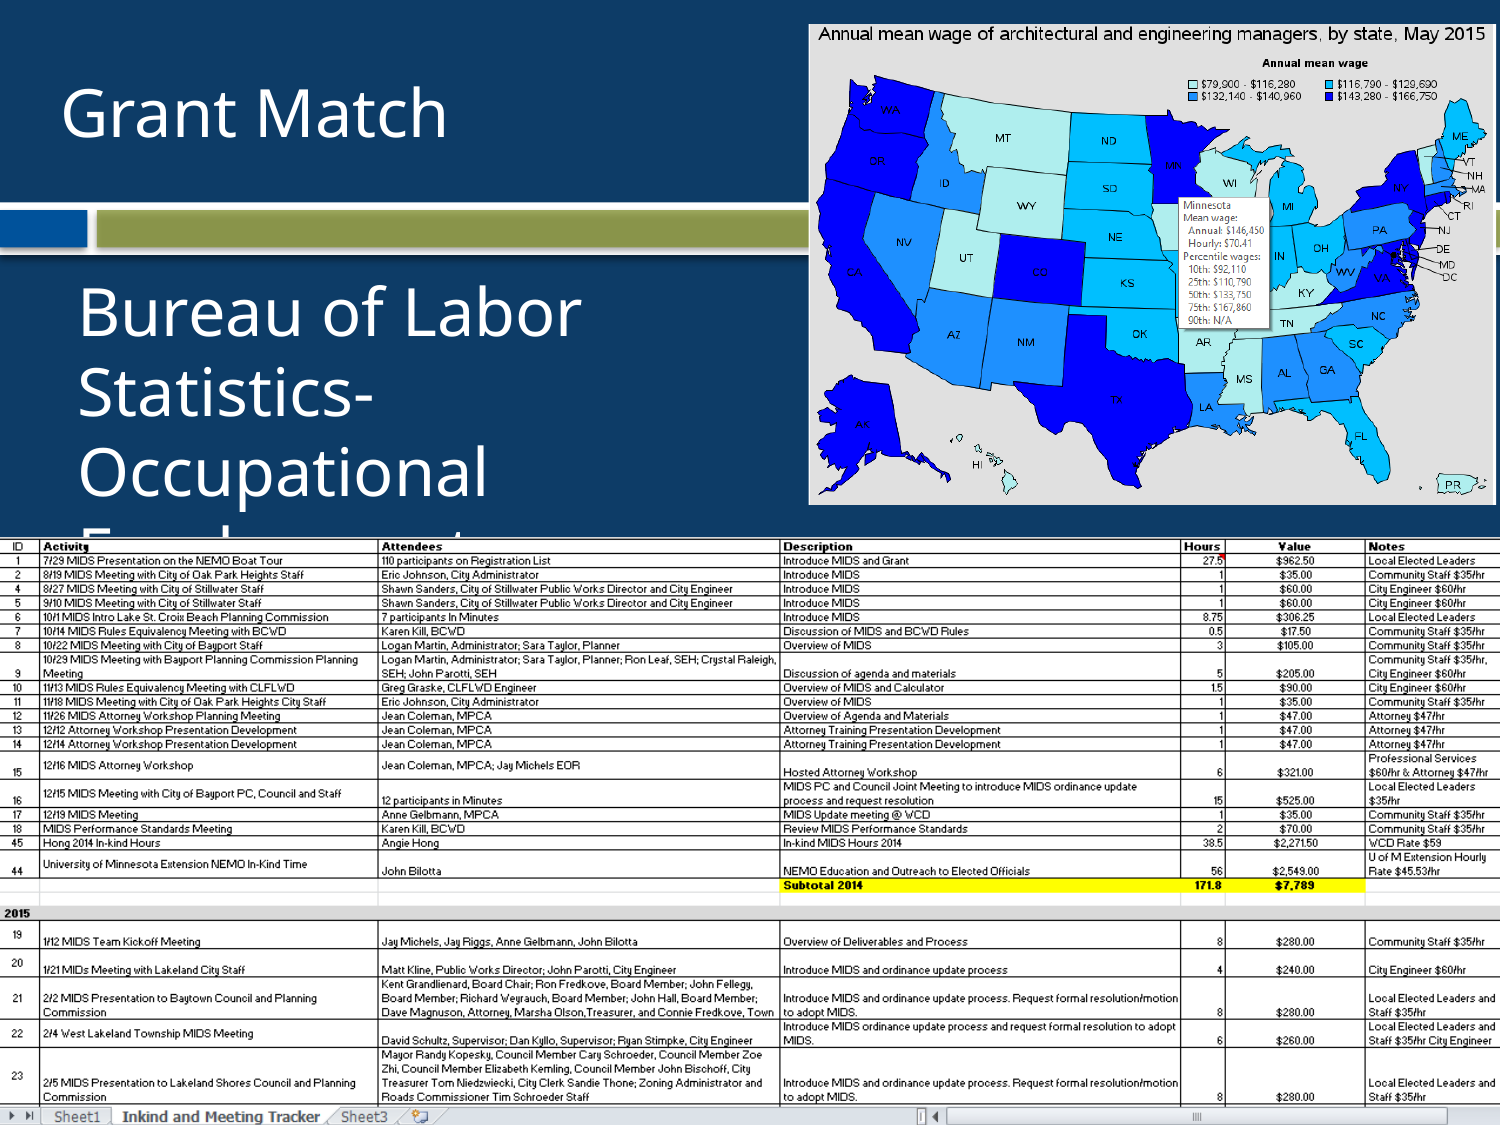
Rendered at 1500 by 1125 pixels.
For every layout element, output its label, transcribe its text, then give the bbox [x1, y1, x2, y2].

title Grant Match [45, 9, 1458, 212]
text_box Bureau of Labor Statistics- Occupational Employment Statistics [62, 262, 750, 536]
picture [0, 537, 1500, 1125]
picture [808, 24, 1497, 506]
